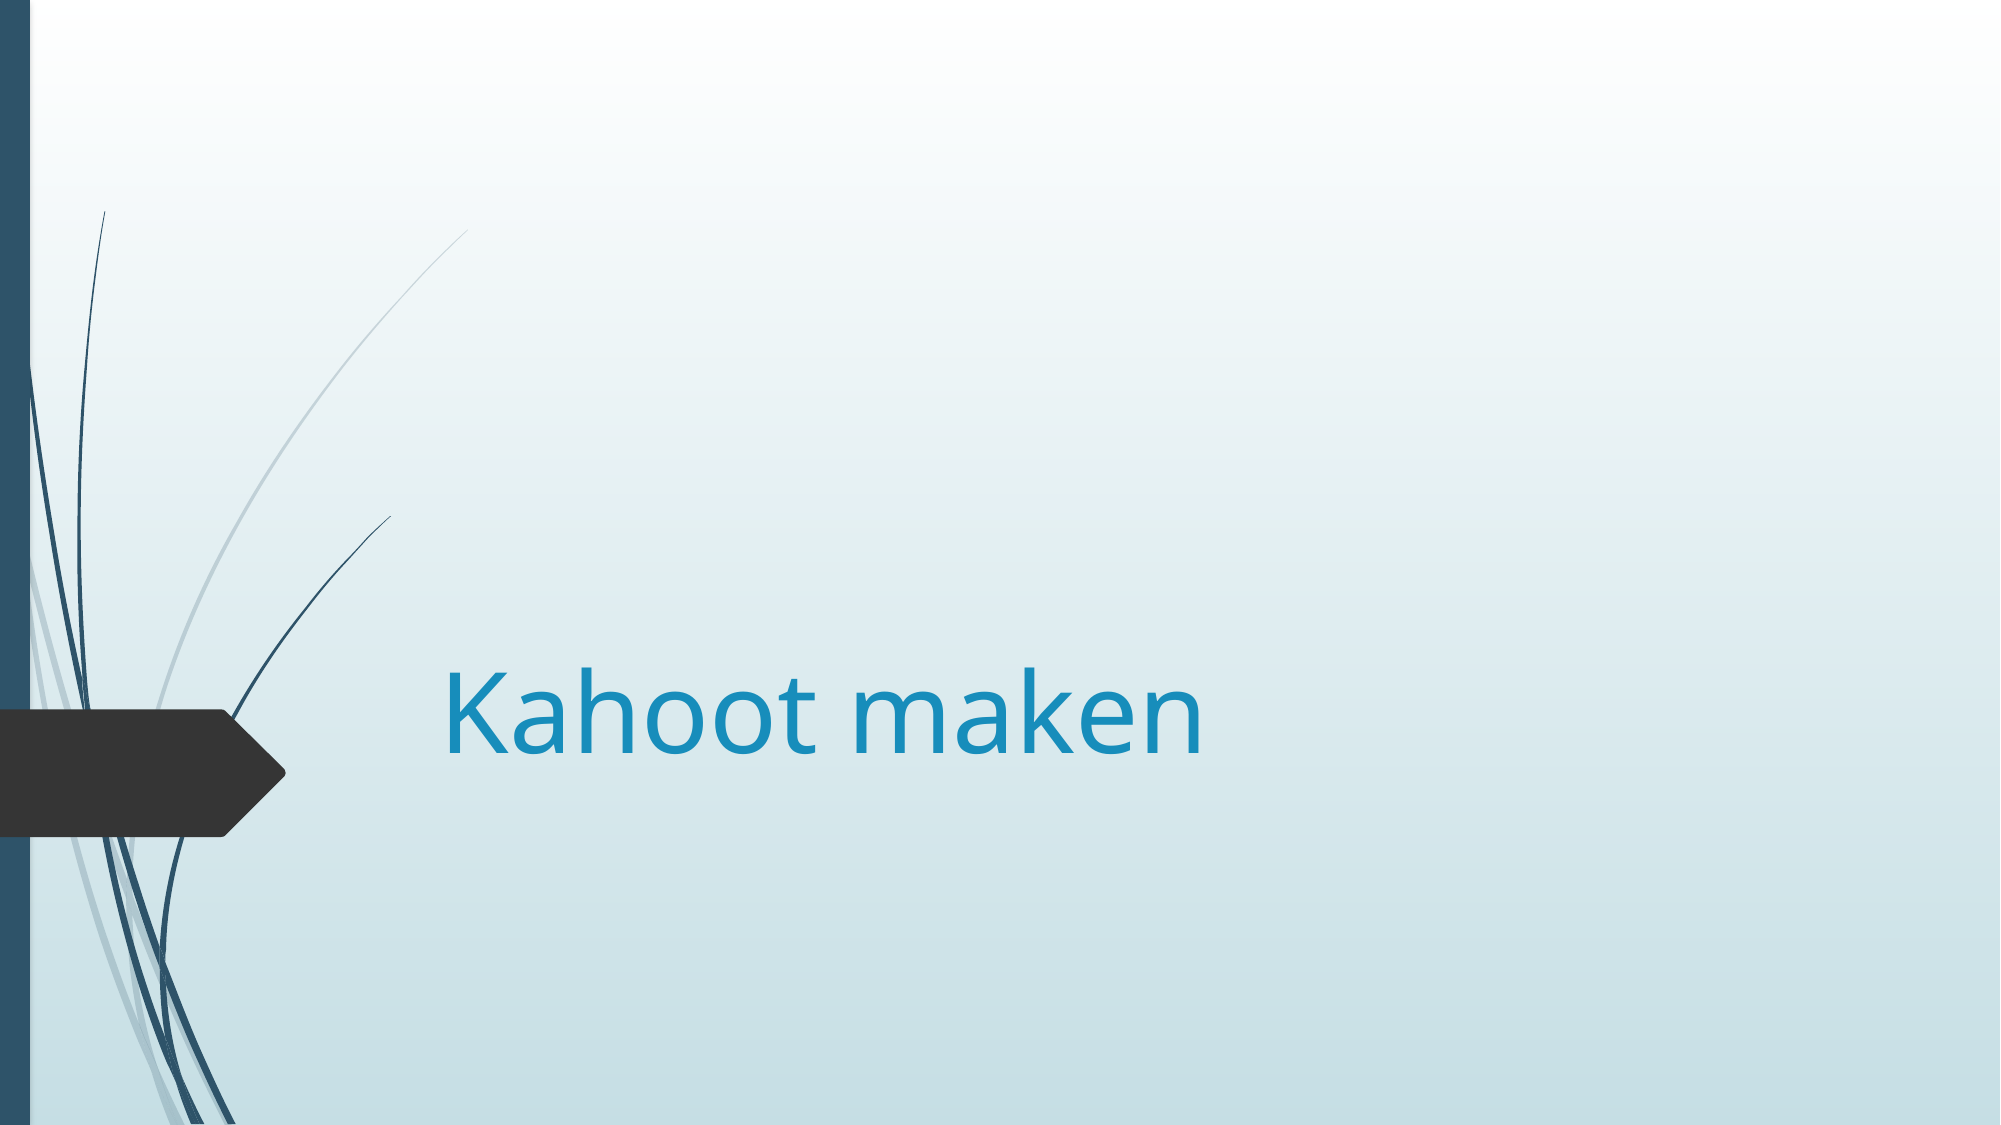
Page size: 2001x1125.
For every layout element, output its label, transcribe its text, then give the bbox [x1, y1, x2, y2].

title Kahoot maken [424, 412, 1888, 784]
